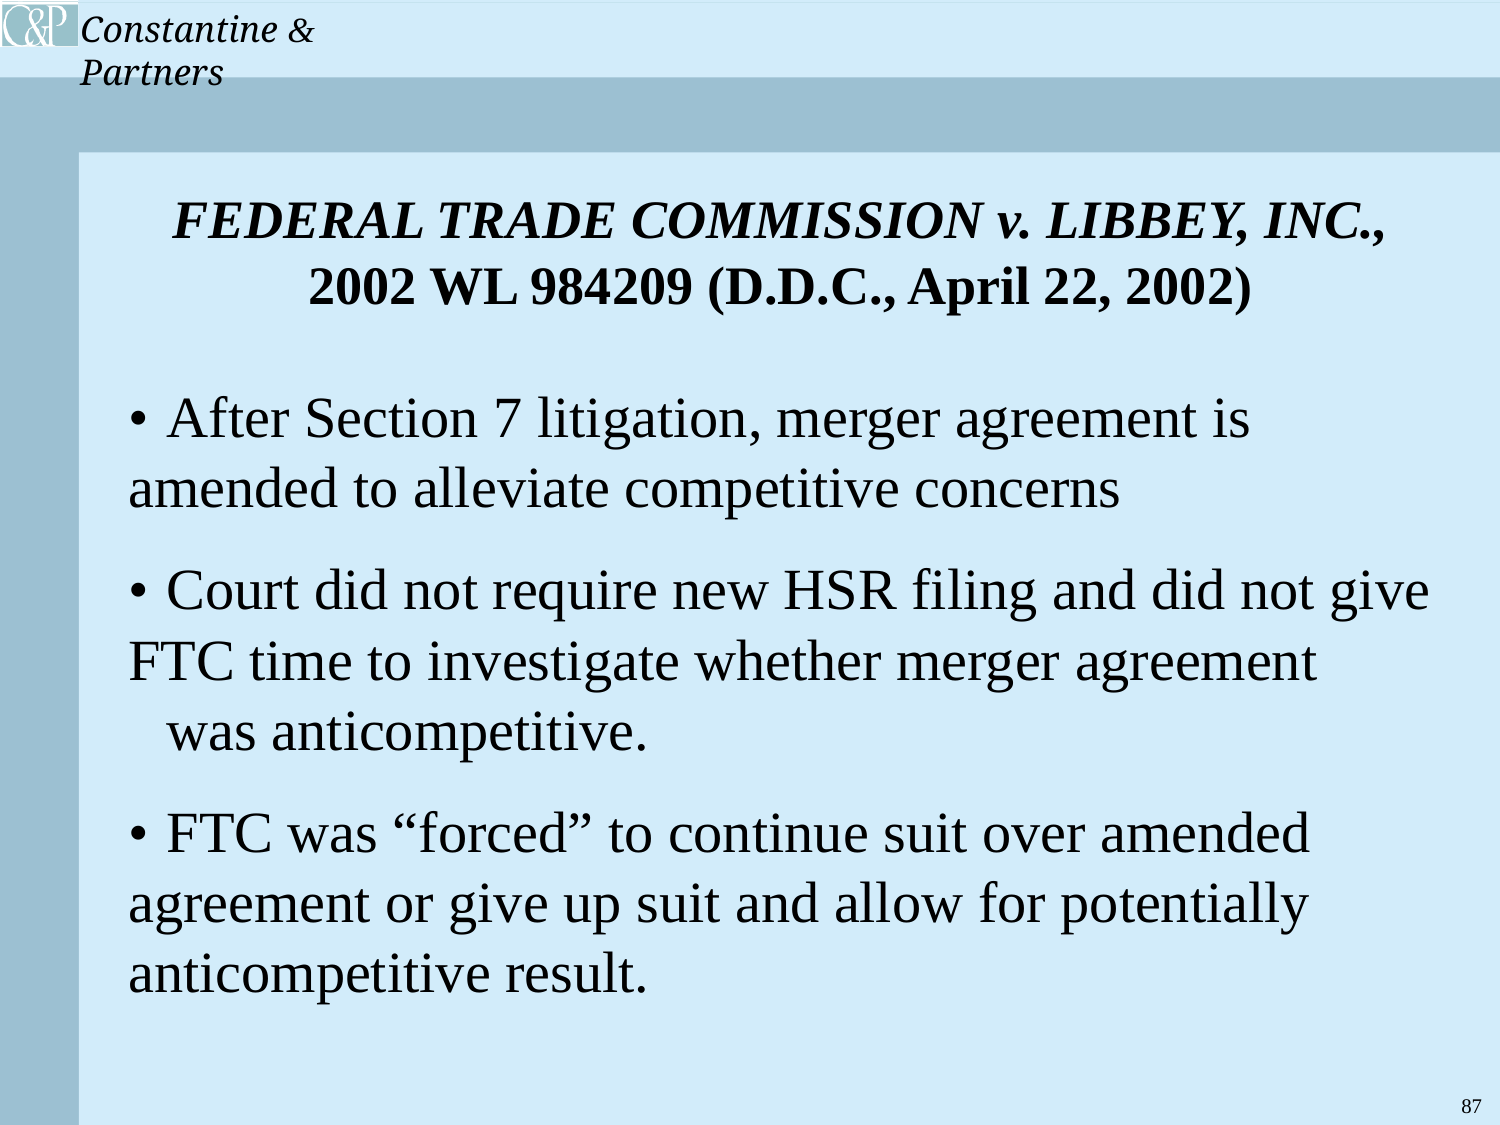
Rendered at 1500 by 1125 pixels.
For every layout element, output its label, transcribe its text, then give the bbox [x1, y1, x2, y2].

text_box • After Section 7 litigation, merger agreement is amended to alleviate competitive concerns • Court did not require new HSR filing and did not give FTC time to investigate whether merger agreement was anticompetitive. • FTC was “forced” to continue suit over amended agreement or give up suit and allow for potentially anticompetitive result. [74, 321, 1500, 1044]
text_box FEDERAL TRADE COMMISSION v. LIBBEY, INC., 2002 WL 984209 (D.D.C., April 22, 2002) [74, 112, 1500, 320]
